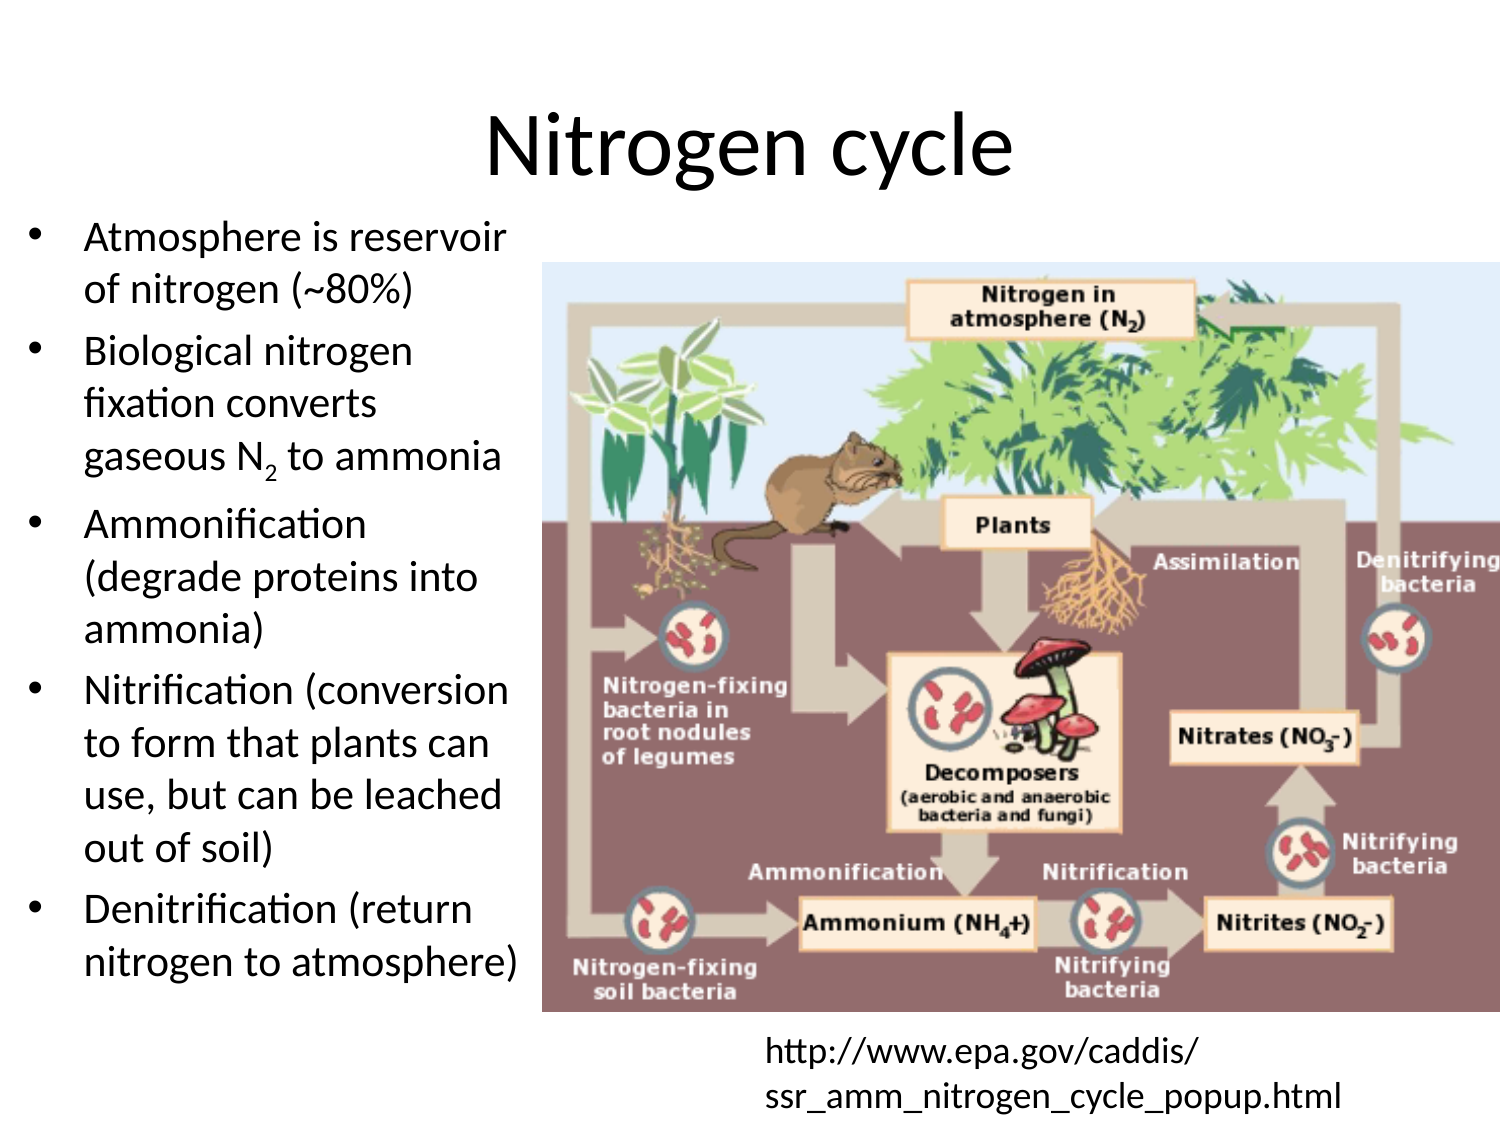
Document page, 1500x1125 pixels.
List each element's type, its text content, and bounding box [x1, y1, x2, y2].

text_box http://www.epa.gov/caddis/ssr_amm_nitrogen_cycle_popup.html [749, 1021, 1500, 1124]
picture [541, 262, 1500, 1013]
list Atmosphere is reservoir of nitrogen (~80%) Biological nitrogen fixation converts gaseous N2 to ammonia Ammonification (degrade proteins into ammonia) Nitrification (conversion to form that plants can use, but can be leached out of soil) Denitrification (return nitrogen to atmosphere) [12, 200, 538, 1050]
title Nitrogen cycle [75, 45, 1425, 233]
